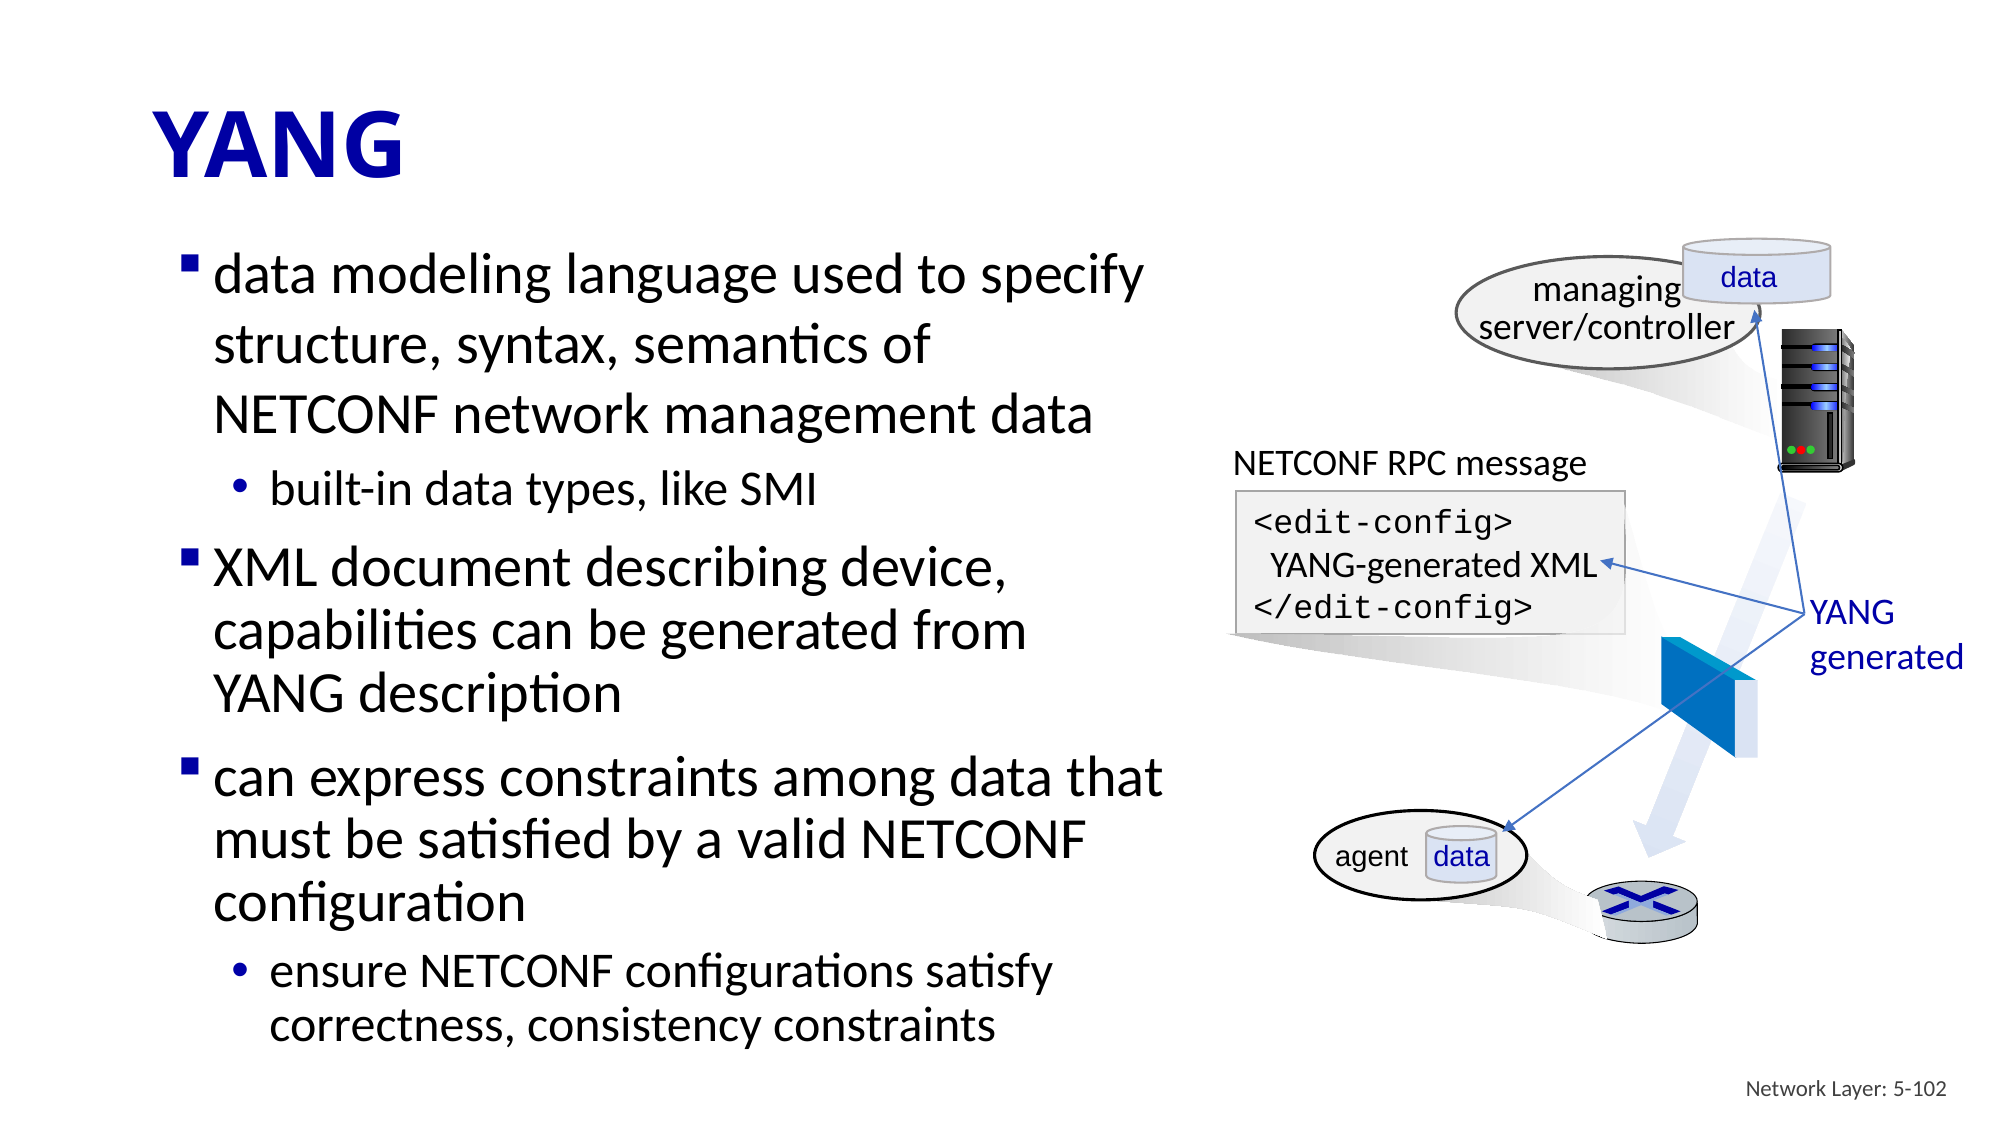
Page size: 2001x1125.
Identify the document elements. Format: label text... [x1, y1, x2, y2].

title YANG [137, 74, 1863, 221]
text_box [1226, 490, 1502, 716]
text_box NETCONF RPC message [1218, 430, 1502, 491]
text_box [1585, 881, 1698, 944]
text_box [1502, 309, 1982, 832]
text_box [1314, 810, 1608, 940]
list data modeling language used to specify structure, syntax, semantics of NETCONF network management data built-in data types, like SMI XML document describing device, capabilities can be generated from YANG description can express constraints among data that must be satisfied by a valid NETCONF configuration ensure NETCONF configurations satisfy correctness, consistency constraints [140, 228, 1187, 1078]
slide_number Network Layer: 5-102 [1512, 1056, 1963, 1117]
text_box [1456, 238, 1856, 472]
text_box [1636, 832, 1689, 859]
